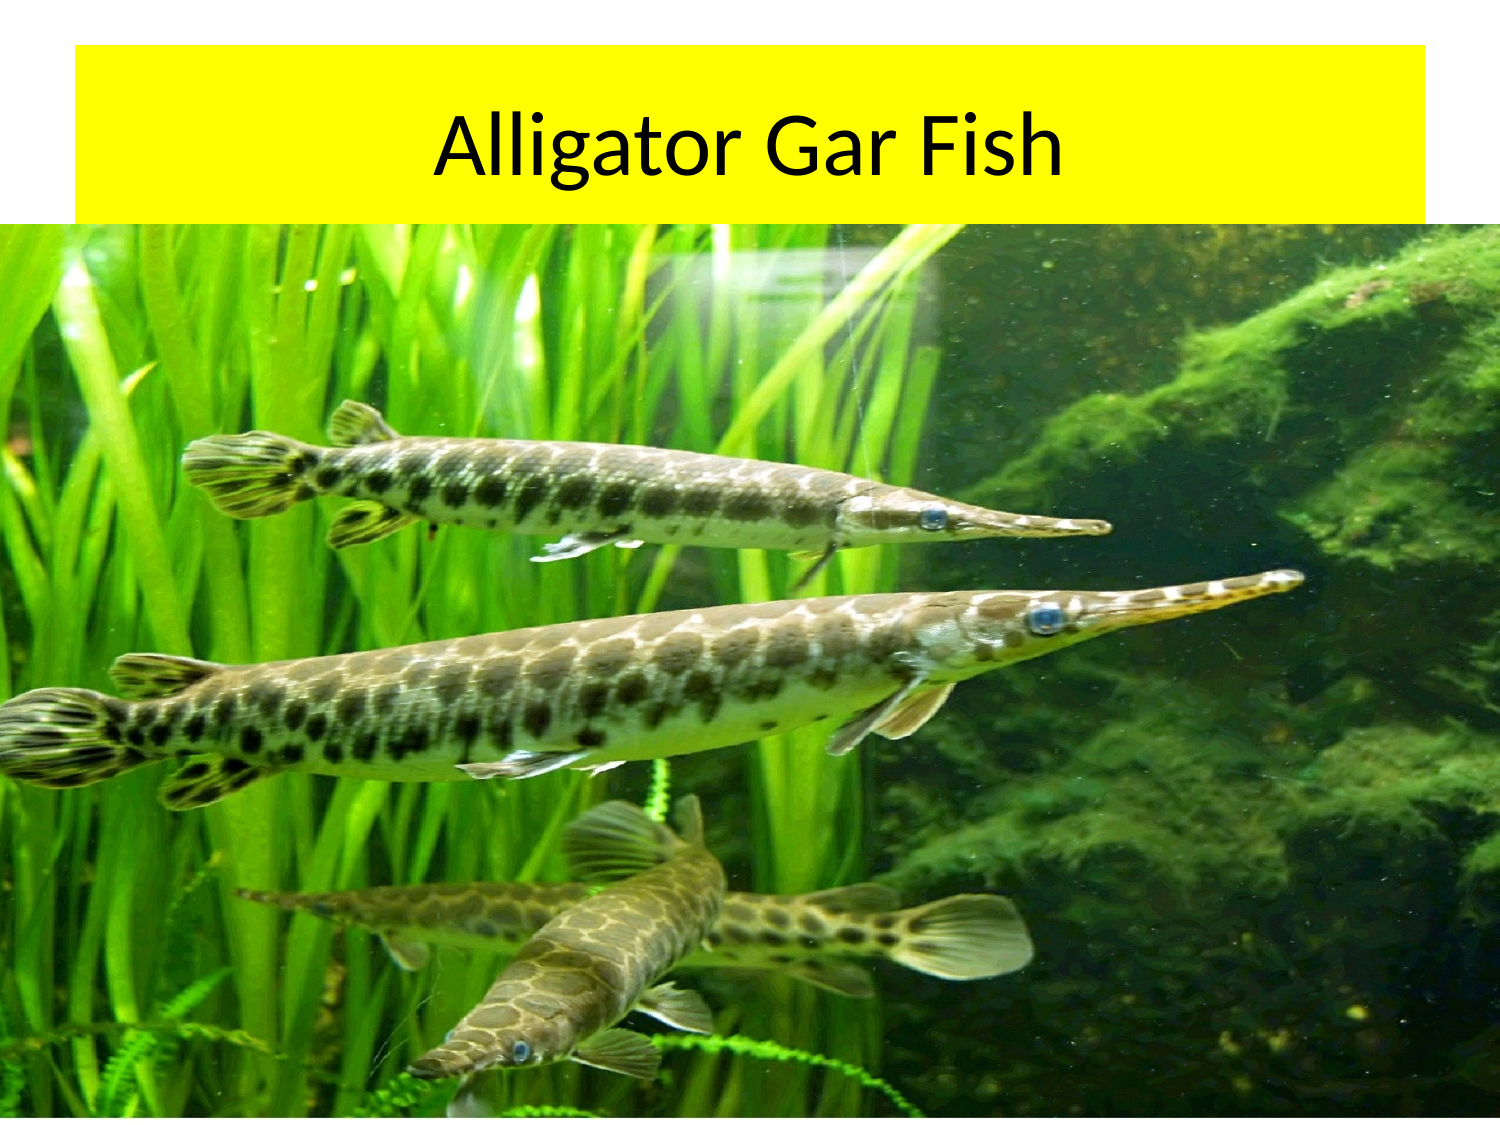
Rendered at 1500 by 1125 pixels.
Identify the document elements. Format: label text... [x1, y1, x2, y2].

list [0, 224, 1500, 1121]
title Alligator Gar Fish [75, 45, 1425, 223]
